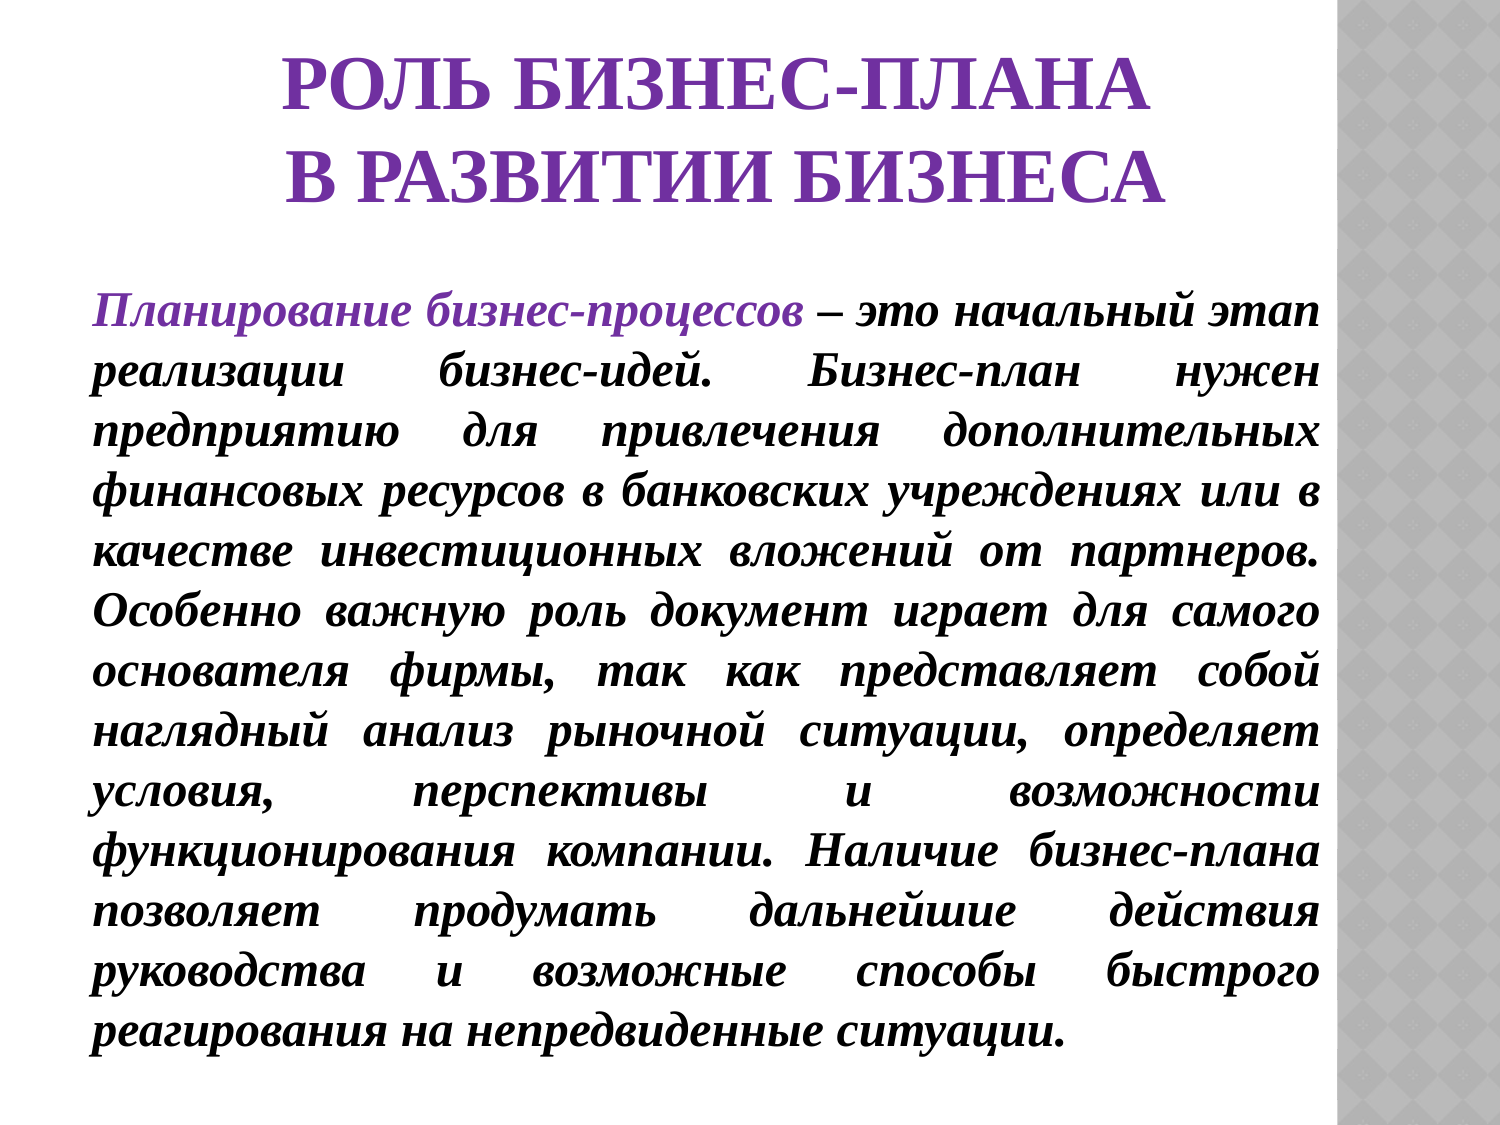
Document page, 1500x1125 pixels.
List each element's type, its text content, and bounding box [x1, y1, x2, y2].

title Роль бизнес-плана в развитии бизнеса [35, 30, 1418, 219]
list Планирование бизнес-процессов – это начальный этап реализации бизнес-идей. Бизнес-план нужен предприятию для привлечения дополнительных финансовых ресурсов в банковских учреждениях или в качестве инвестиционных вложений от партнеров. Особенно важную роль документ играет для самого основателя фирмы, так как представляет собой наглядный анализ рыночной ситуации, определяет условия, перспективы и возможности функционирования компании. Наличие бизнес-плана позволяет продумать дальнейшие действия руководства и возможные способы быстрого реагирования на непредвиденные ситуации. [70, 269, 1336, 1079]
